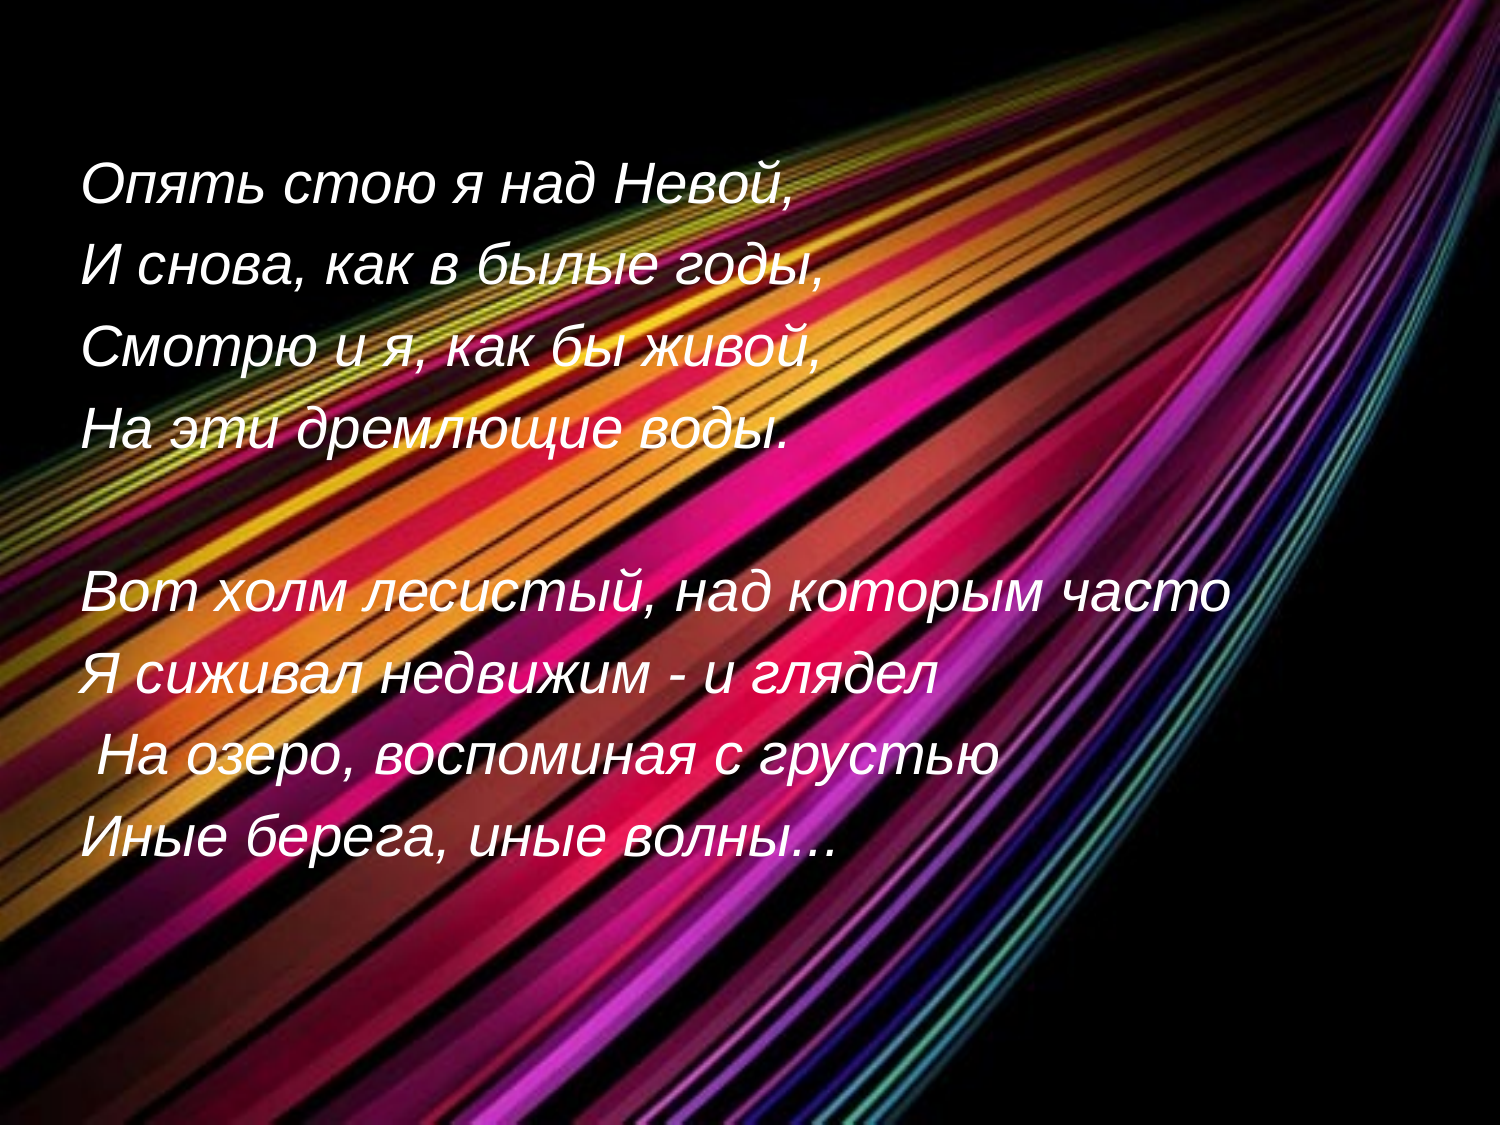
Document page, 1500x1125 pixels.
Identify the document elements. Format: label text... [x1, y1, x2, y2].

list Опять стою я над Невой, И снова, как в былые годы, Смотрю и я, как бы живой, На эти дремлющие воды. Вот холм лесистый, над которым часто Я сиживал недвижим - и глядел На озеро, воспоминая с грустью Иные берега, иные волны... [64, 136, 1416, 975]
picture [0, 0, 1500, 1125]
